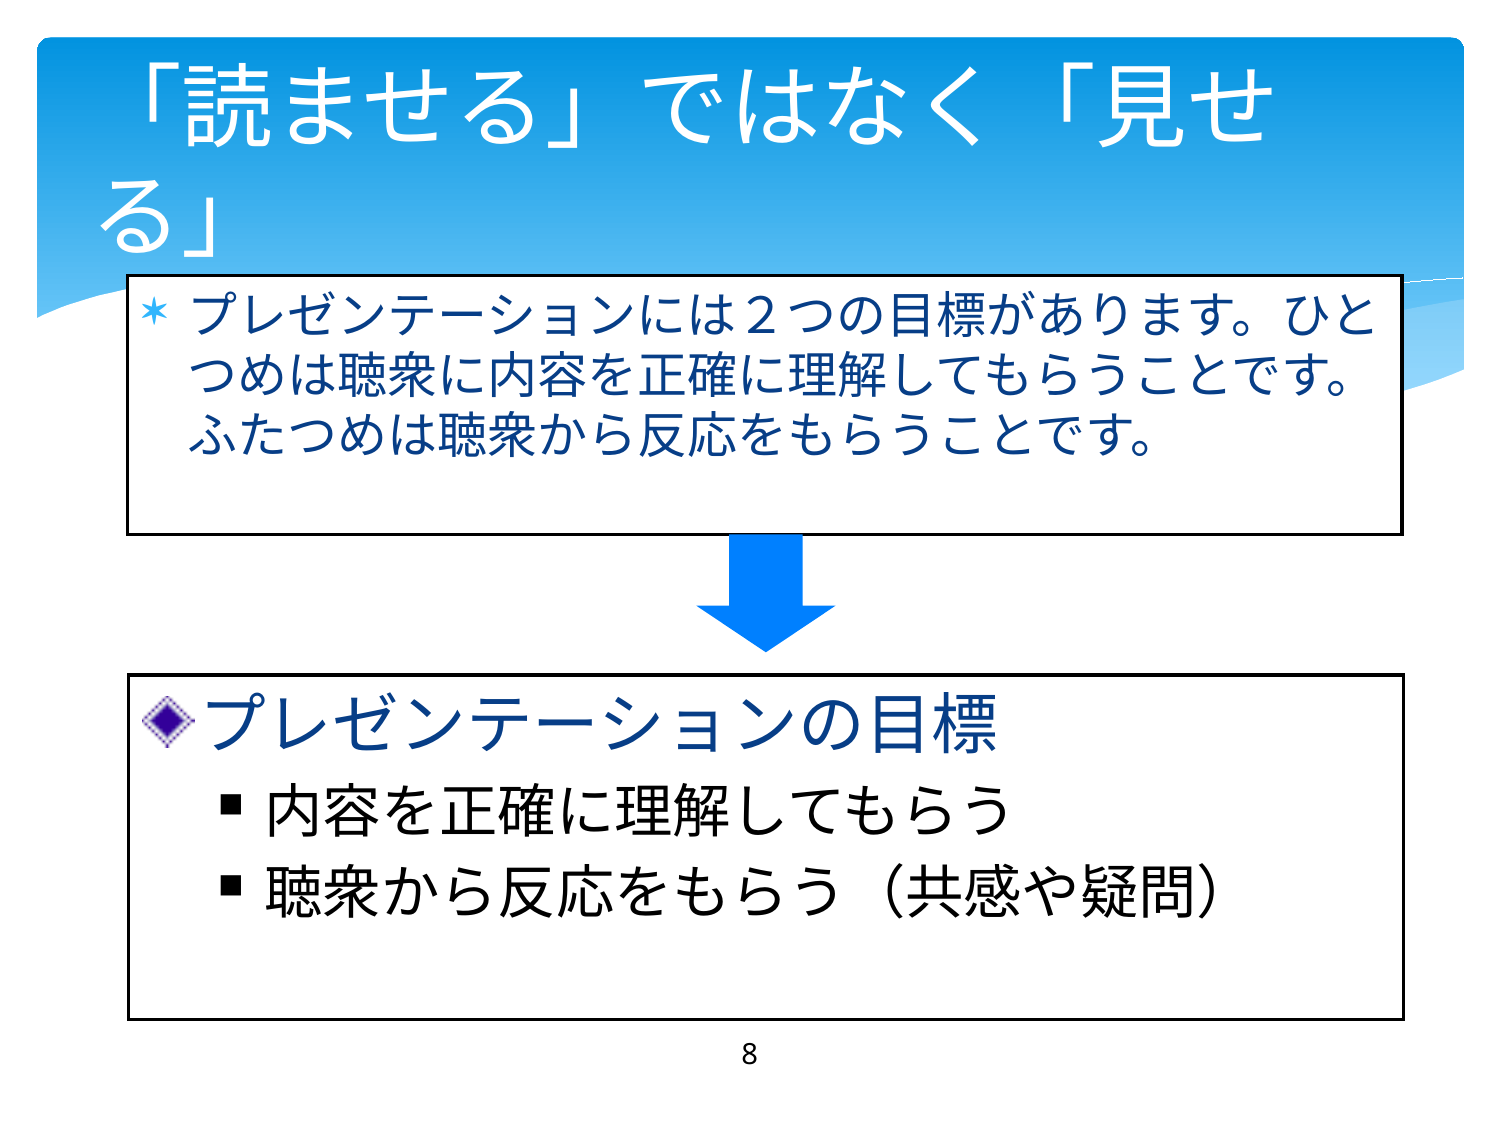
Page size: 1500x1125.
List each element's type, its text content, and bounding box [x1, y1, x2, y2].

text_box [127, 534, 1404, 1020]
title 「読ませる」ではなく「見せる」 [75, 55, 1425, 261]
list プレゼンテーションには２つの目標があります。ひとつめは聴衆に内容を正確に理解してもらうことです。ふたつめは聴衆から反応をもらうことです。 [127, 275, 1403, 533]
slide_number 8 [654, 1030, 846, 1086]
